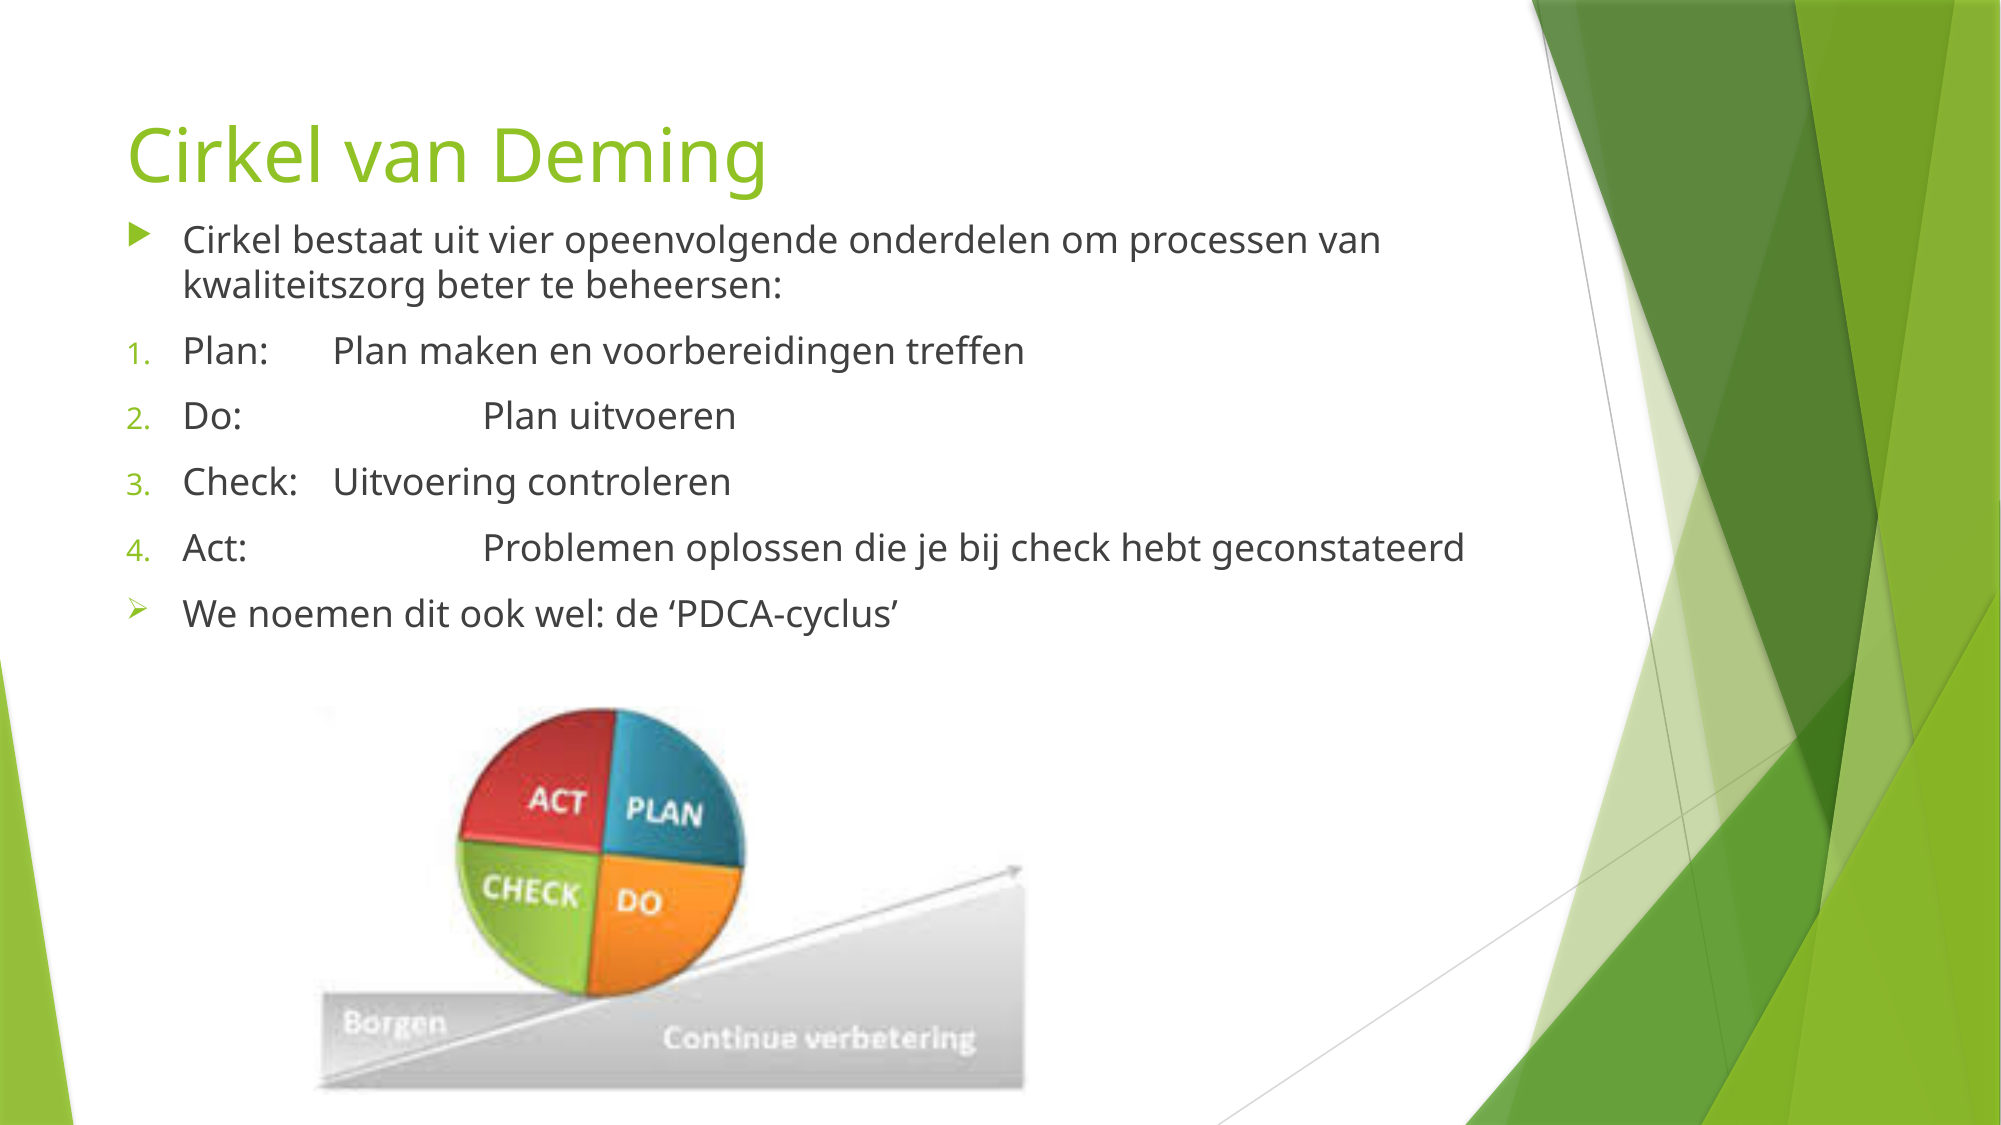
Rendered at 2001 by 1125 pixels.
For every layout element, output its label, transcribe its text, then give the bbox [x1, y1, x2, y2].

picture [313, 705, 1030, 1096]
title Cirkel van Deming [111, 99, 1522, 208]
list Cirkel bestaat uit vier opeenvolgende onderdelen om processen van kwaliteitszorg beter te beheersen: Plan: Plan maken en voorbereidingen treffen Do: Plan uitvoeren Check: Uitvoering controleren Act: Problemen oplossen die je bij check hebt geconstateerd We noemen dit ook wel: de ‘PDCA-cyclus’ [111, 208, 1522, 845]
